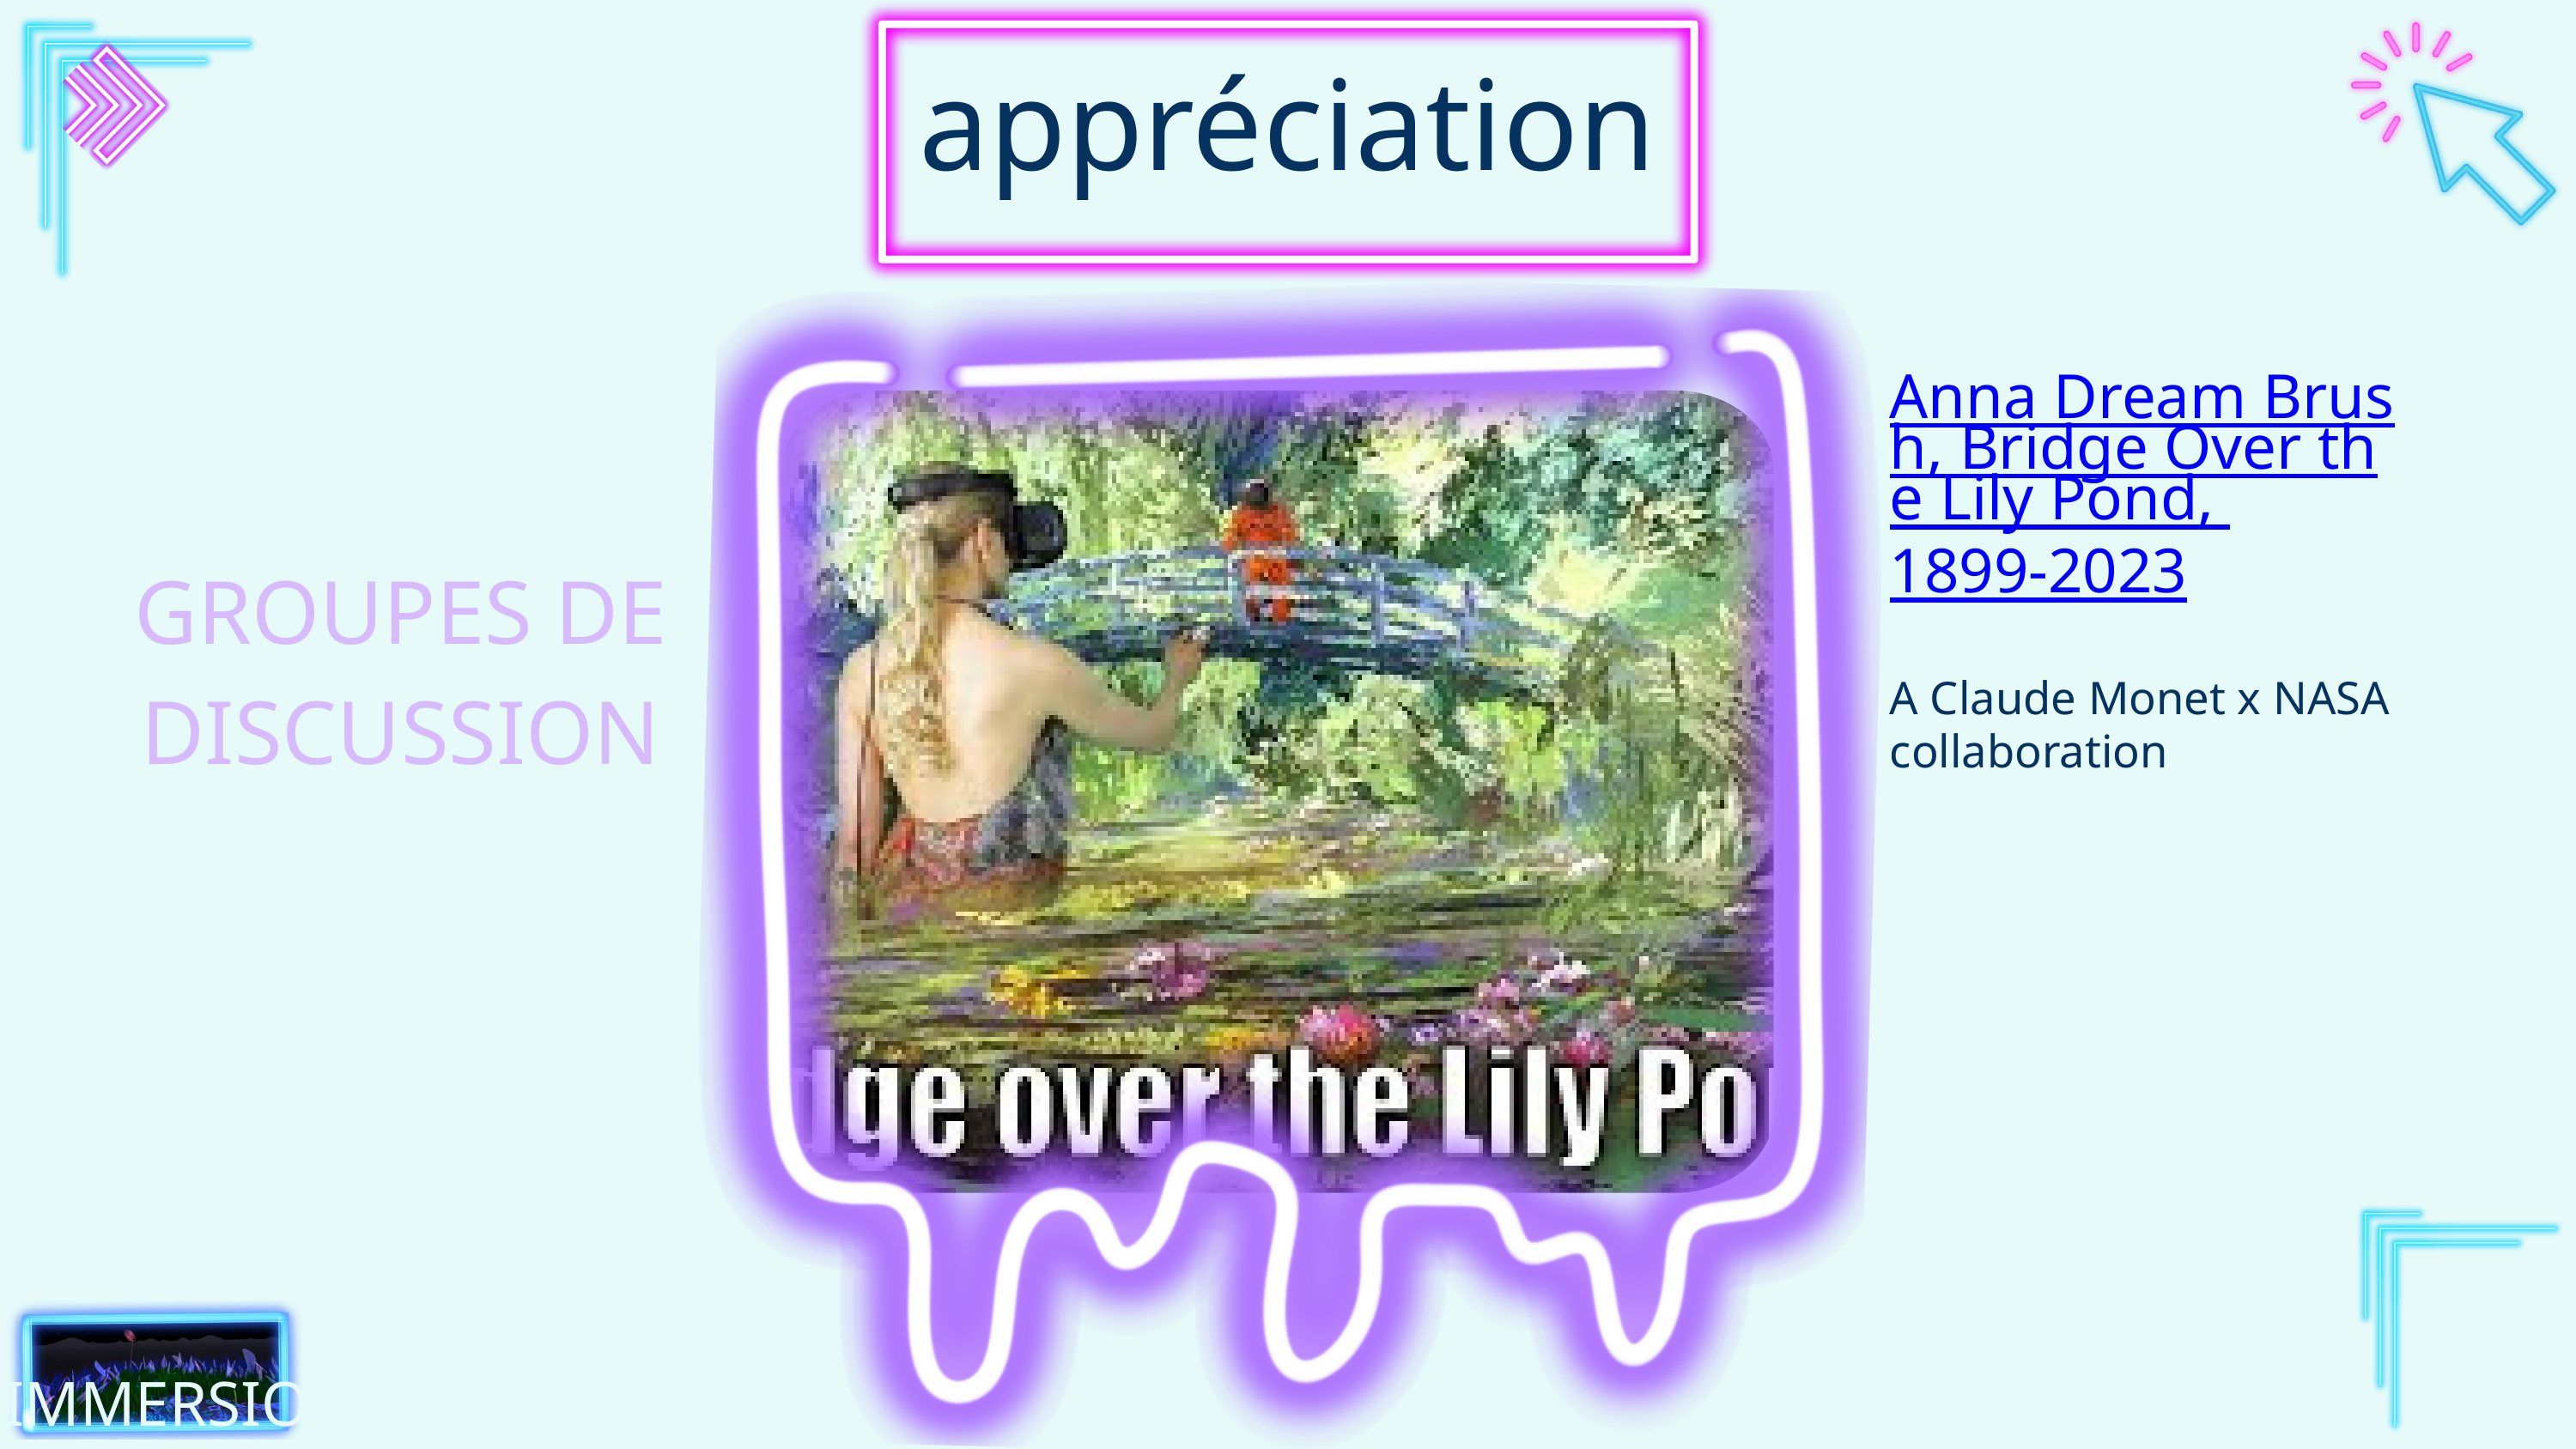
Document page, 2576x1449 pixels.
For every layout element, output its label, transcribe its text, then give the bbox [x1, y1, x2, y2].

text_box [686, 260, 1890, 1449]
text_box GROUPES DE DISCUSSION [87, 541, 715, 782]
text_box Anna Dream Brush, Bridge Over the Lily Pond, 1899-2023 [1889, 367, 2413, 514]
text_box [0, 1300, 316, 1440]
text_box [2354, 1203, 2565, 1434]
text_box [2342, 14, 2564, 233]
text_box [781, 390, 1774, 1193]
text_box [750, 0, 1826, 284]
text_box A Claude Monet x NASA collaboration [1889, 669, 2576, 778]
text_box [15, 14, 260, 283]
